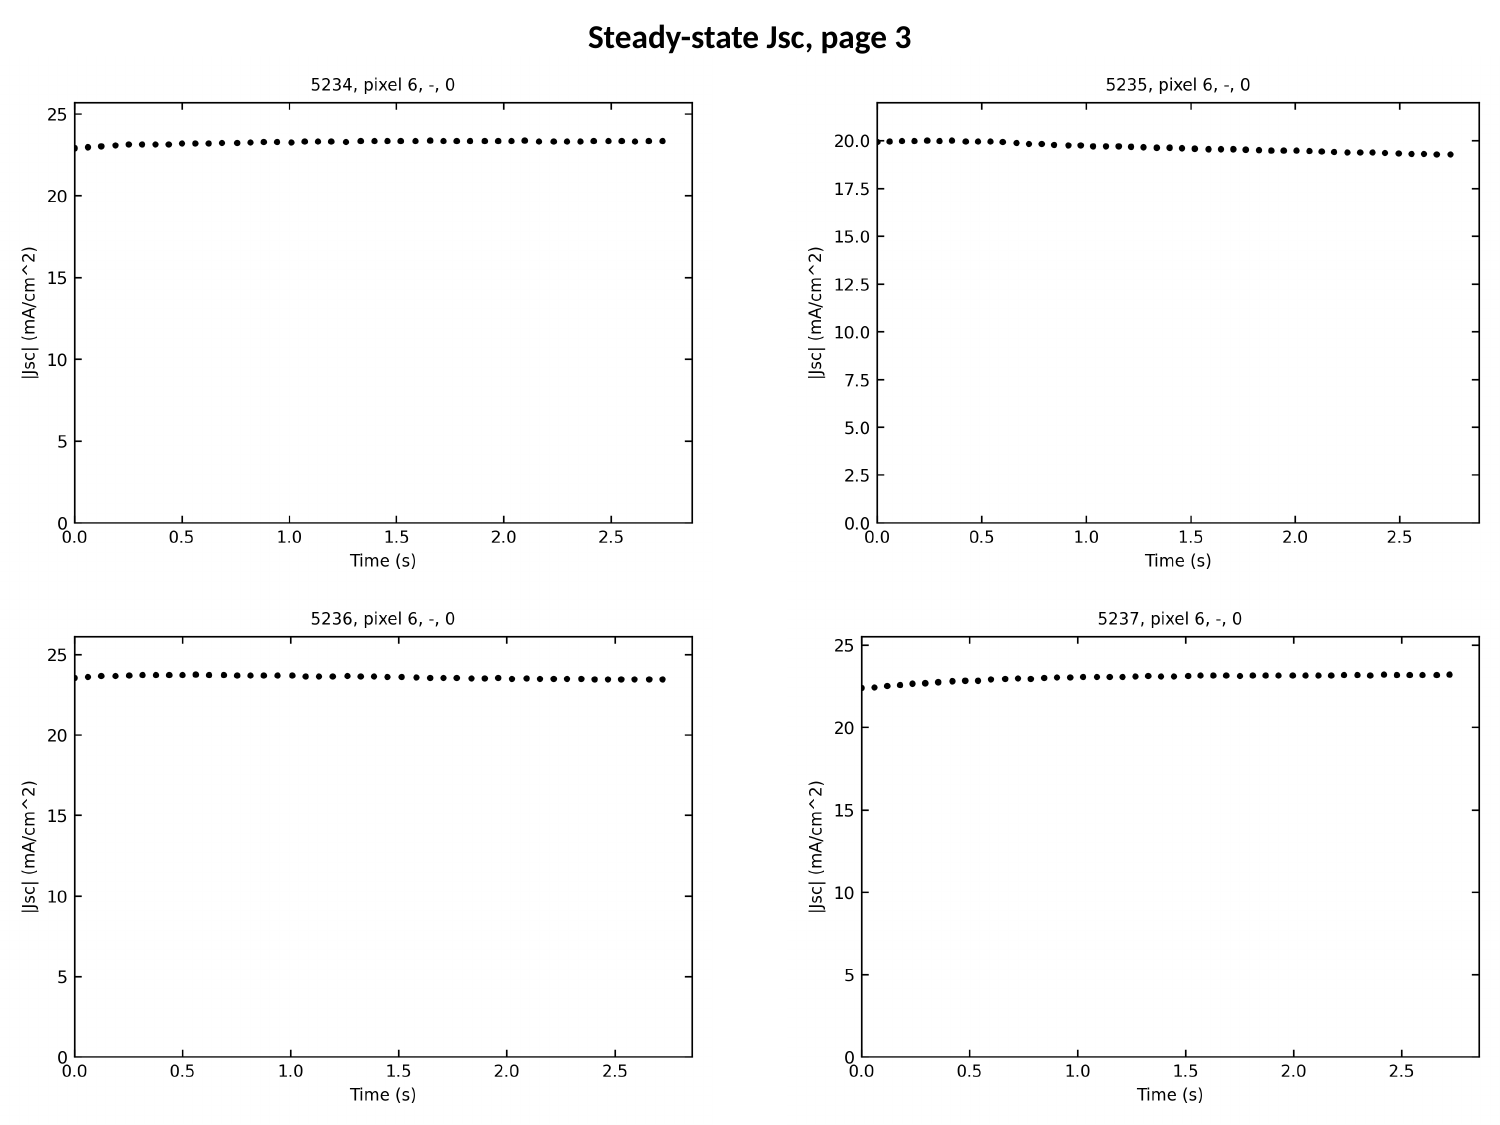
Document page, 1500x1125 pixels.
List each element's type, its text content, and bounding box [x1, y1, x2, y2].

picture [0, 56, 713, 1125]
title Steady-state Jsc, page 3 [0, 0, 1500, 75]
picture [787, 56, 1500, 1125]
